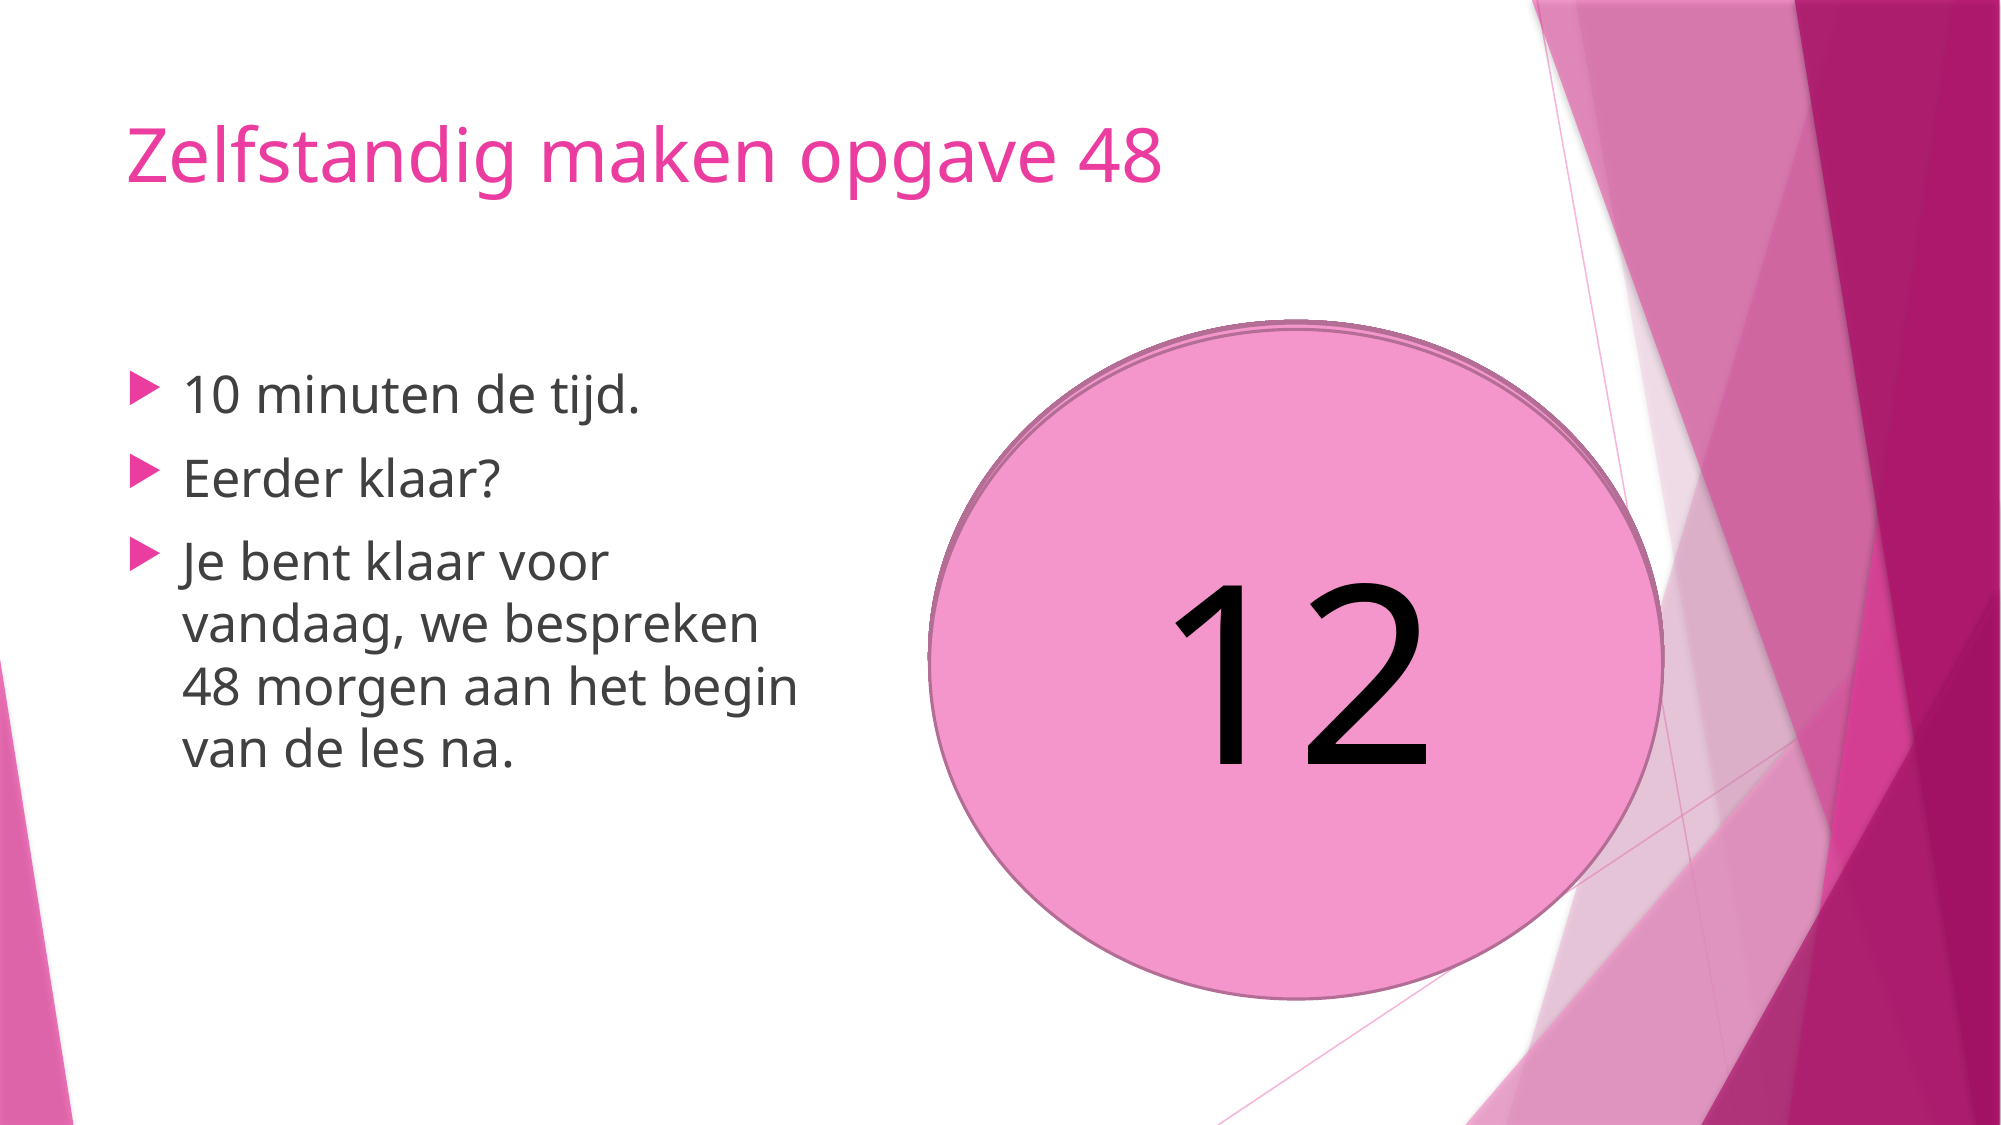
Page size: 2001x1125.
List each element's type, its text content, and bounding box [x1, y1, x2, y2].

list 10 minuten de tijd. Eerder klaar? Je bent klaar voor vandaag, we bespreken 48 morgen aan het begin van de les na. [111, 354, 831, 962]
text_box 11 [930, 321, 1662, 621]
title Zelfstandig maken opgave 48 [111, 99, 1522, 317]
text_box 12 [927, 327, 1665, 1001]
